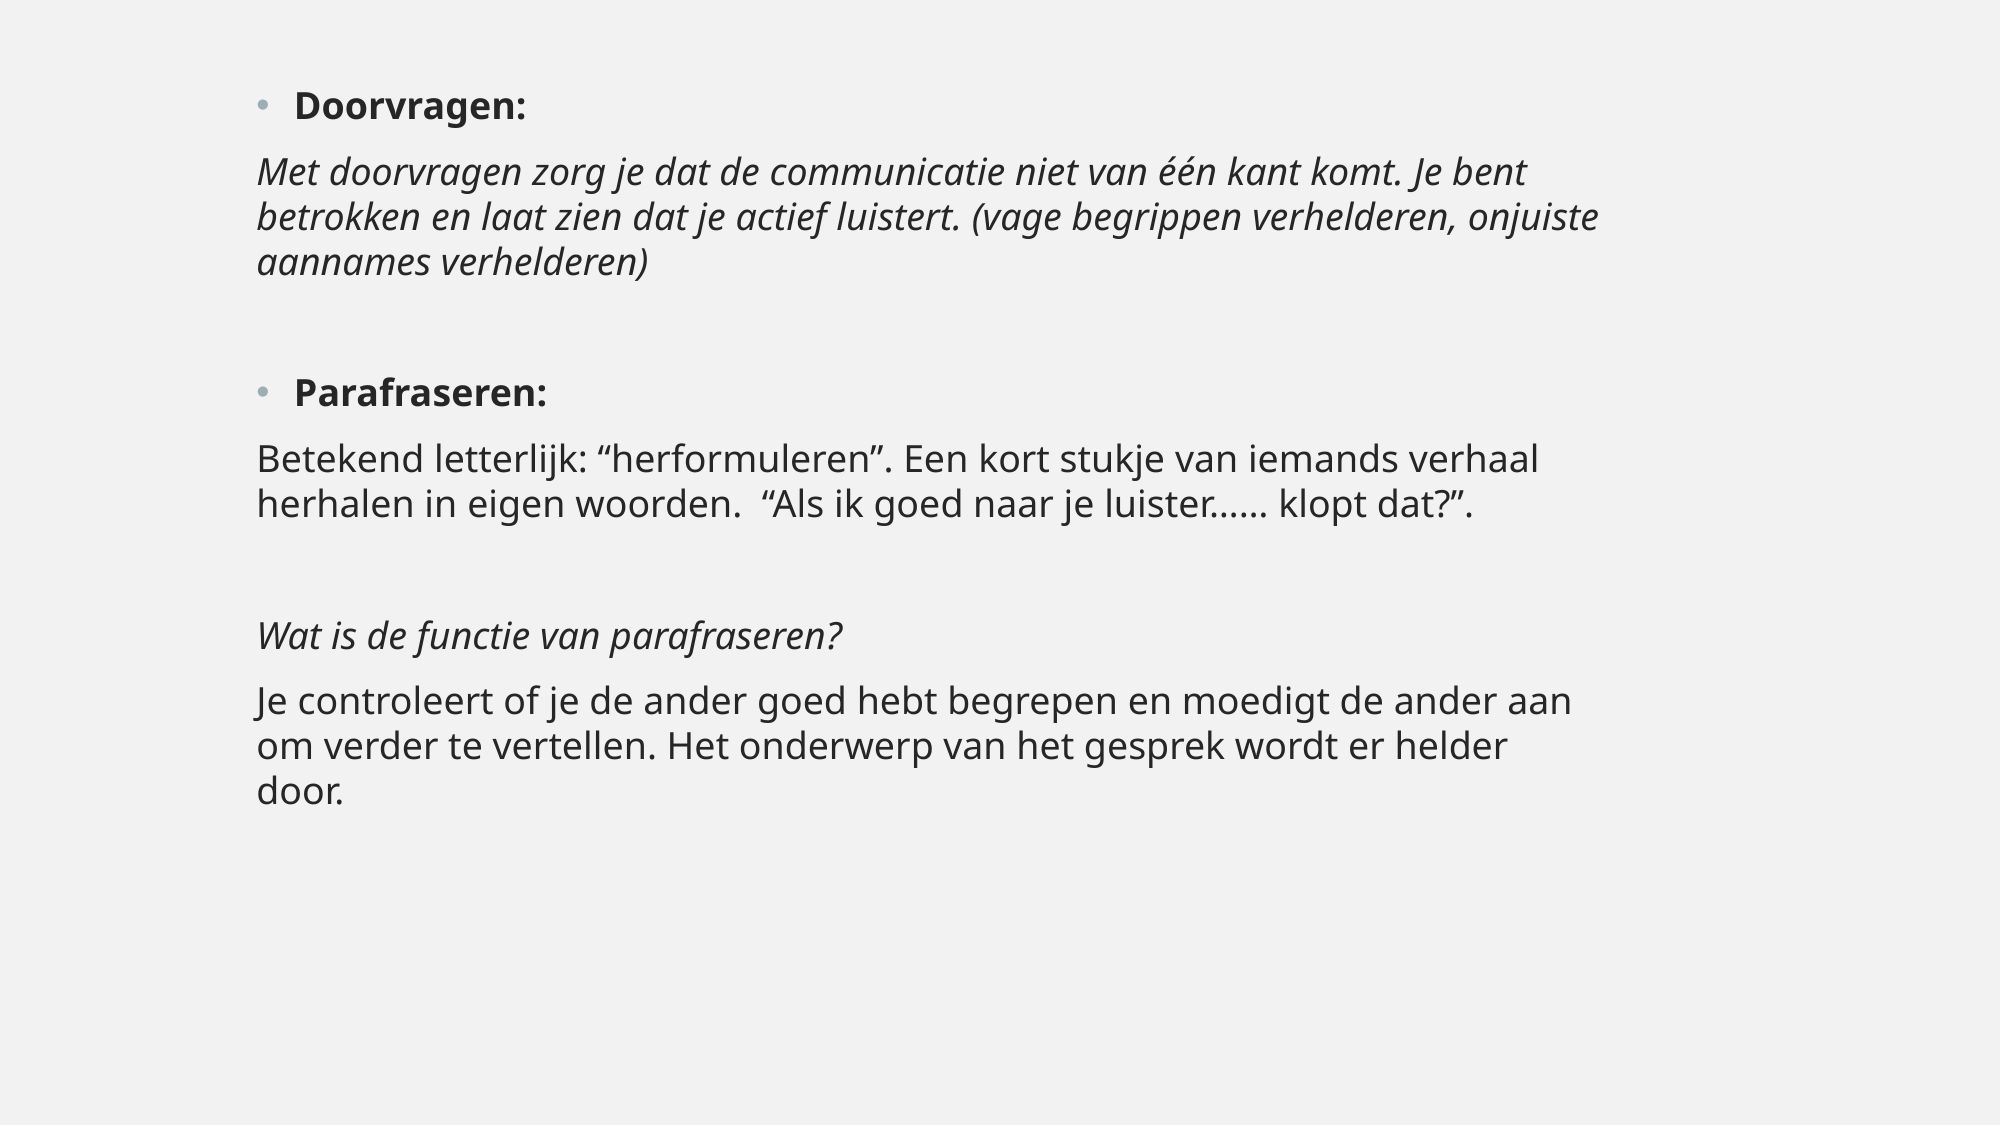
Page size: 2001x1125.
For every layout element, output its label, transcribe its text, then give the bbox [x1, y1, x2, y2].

list Doorvragen: Met doorvragen zorg je dat de communicatie niet van één kant komt. Je bent betrokken en laat zien dat je actief luistert. (vage begrippen verhelderen, onjuiste aannames verhelderen) Parafraseren: Betekend letterlijk: “herformuleren”. Een kort stukje van iemands verhaal herhalen in eigen woorden. “Als ik goed naar je luister…… klopt dat?”. Wat is de functie van parafraseren? Je controleert of je de ander goed hebt begrepen en moedigt de ander aan om verder te vertellen. Het onderwerp van het gesprek wordt er helder door. [241, 74, 1618, 871]
